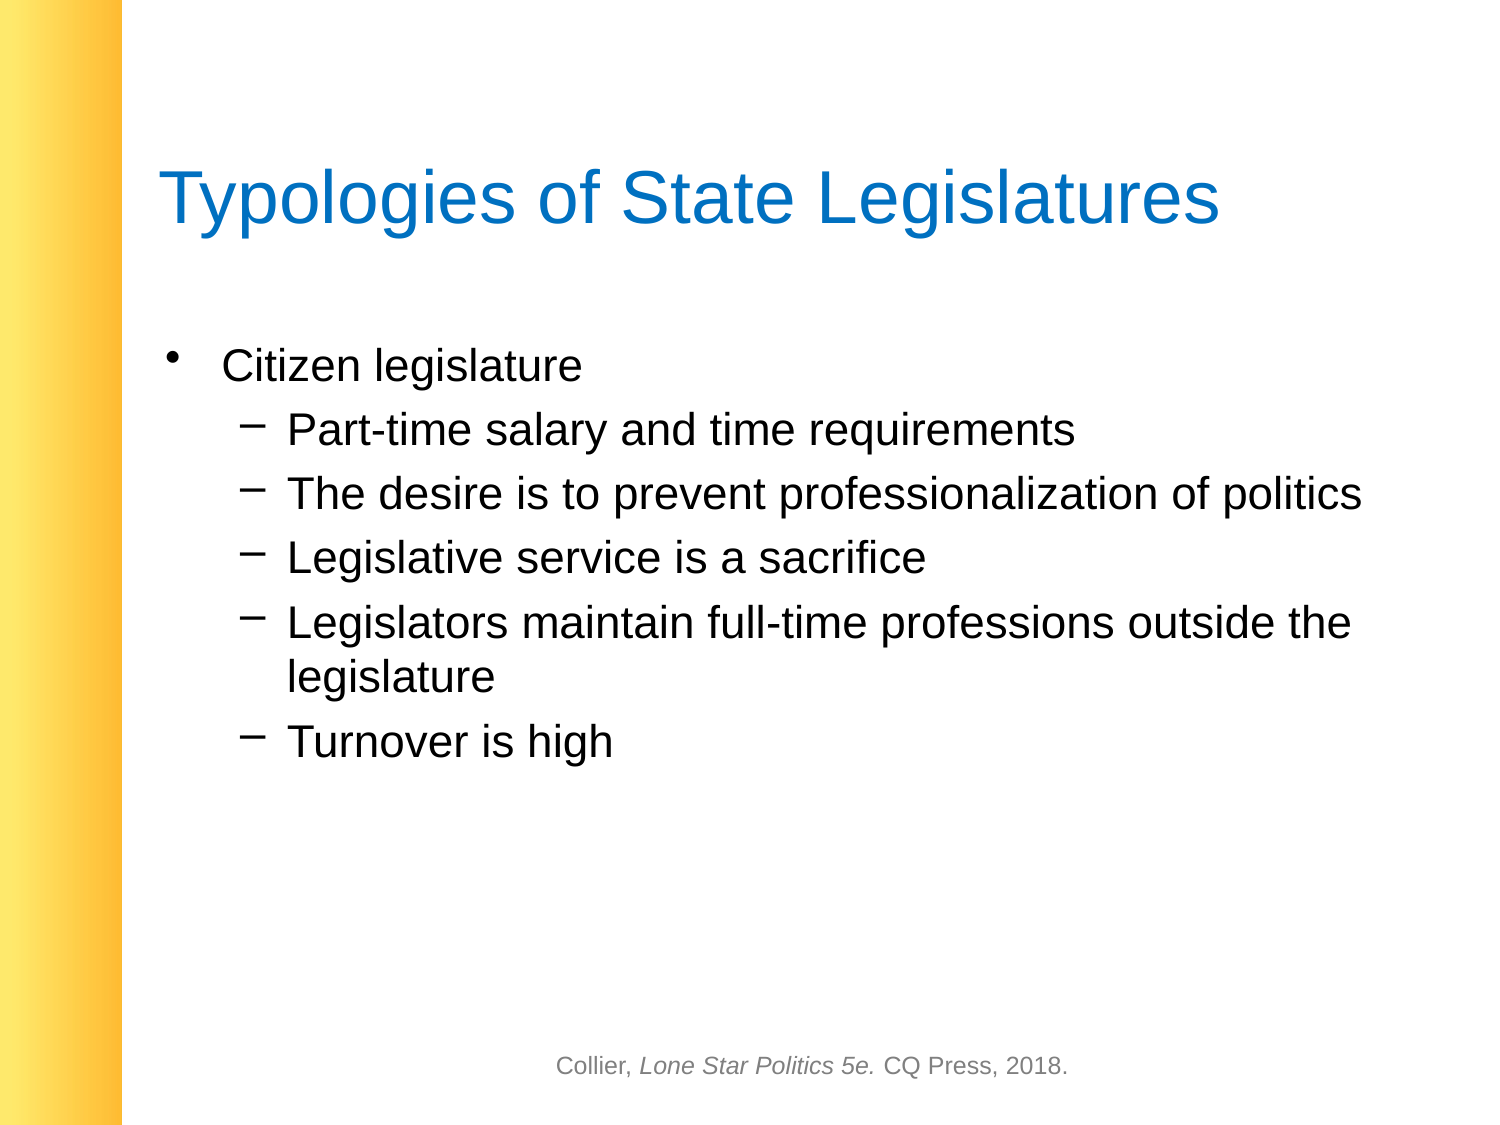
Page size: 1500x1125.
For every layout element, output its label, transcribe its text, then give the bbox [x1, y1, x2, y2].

title Typologies of State Legislatures [143, 99, 1456, 288]
list Citizen legislature Part-time salary and time requirements The desire is to prevent professionalization of politics Legislative service is a sacrifice Legislators maintain full-time professions outside the legislature Turnover is high [150, 328, 1400, 825]
text_box Collier, Lone Star Politics 5e. CQ Press, 2018. [525, 1042, 1100, 1087]
picture [0, 0, 1500, 1125]
